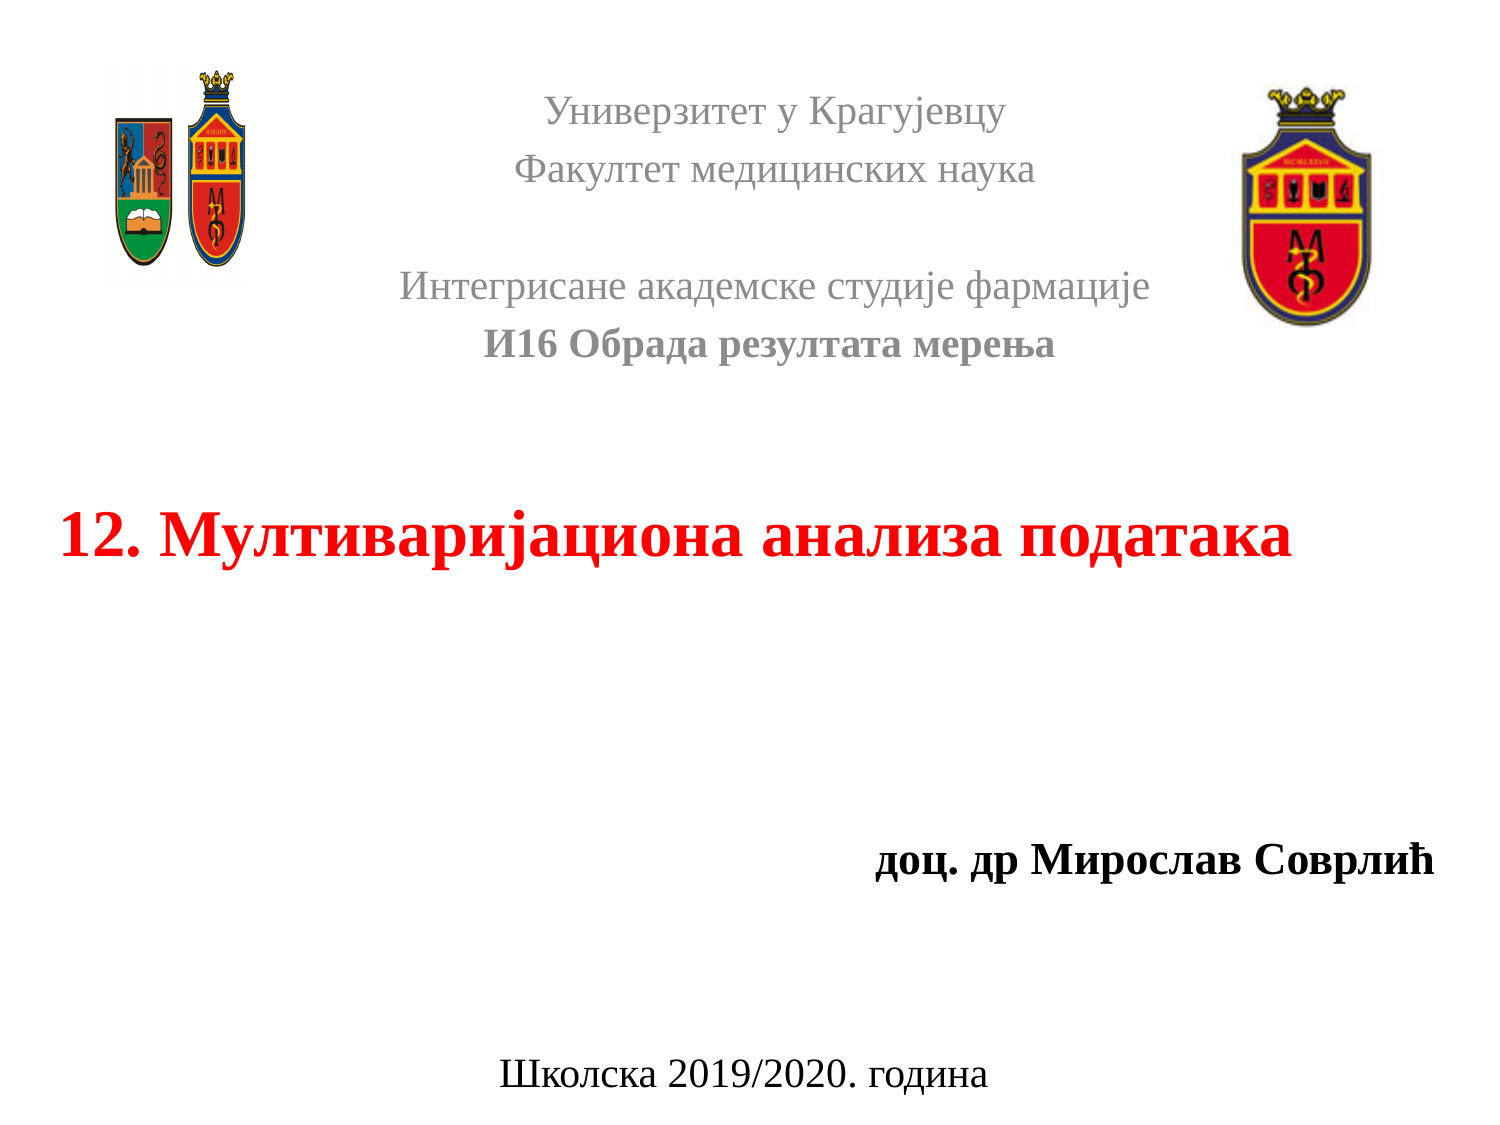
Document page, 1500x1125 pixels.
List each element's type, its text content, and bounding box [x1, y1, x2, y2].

picture [104, 62, 253, 289]
picture [1190, 68, 1424, 342]
text_box 12. Мултиваријациона анализа података доц. др Мирослав Соврлић Школска 2019/2020. година [37, 235, 1450, 1125]
subtitle Универзитет у Крагујевцу Факултет медицинских наука Интегрисане академске студије фармације И16 Обрада резултата мерења [287, 75, 1185, 235]
